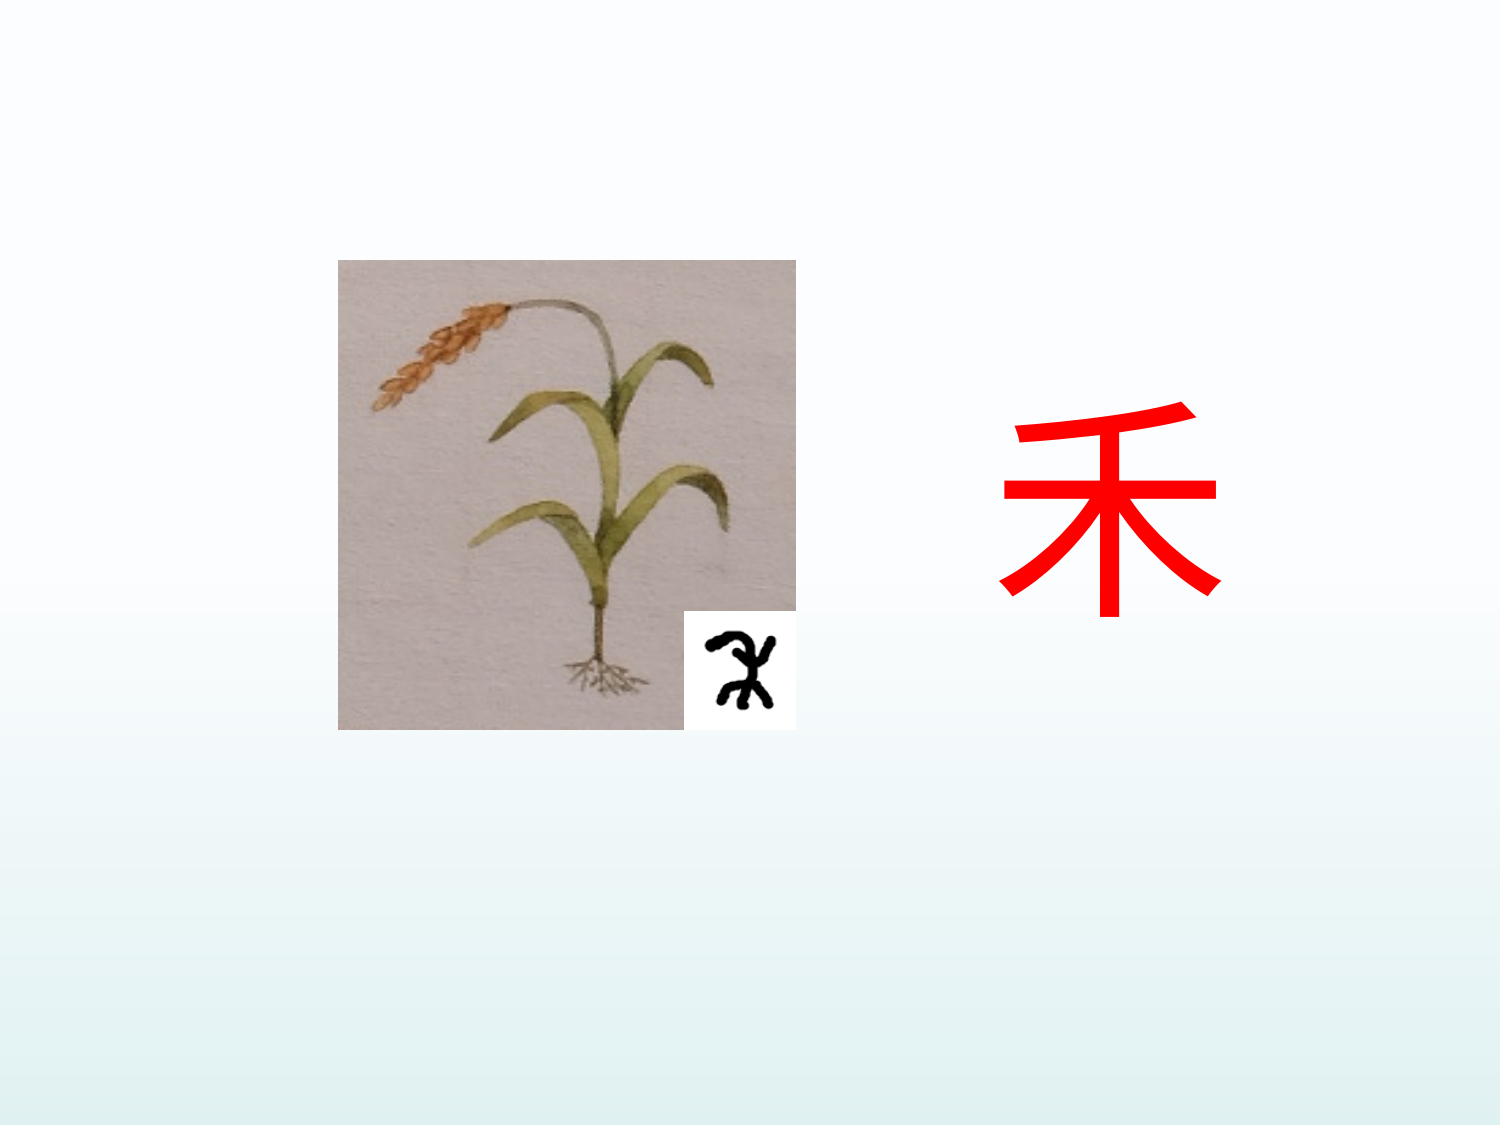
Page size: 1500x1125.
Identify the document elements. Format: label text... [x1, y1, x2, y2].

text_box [683, 611, 796, 730]
text_box 禾 [975, 351, 1176, 654]
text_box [338, 259, 796, 730]
